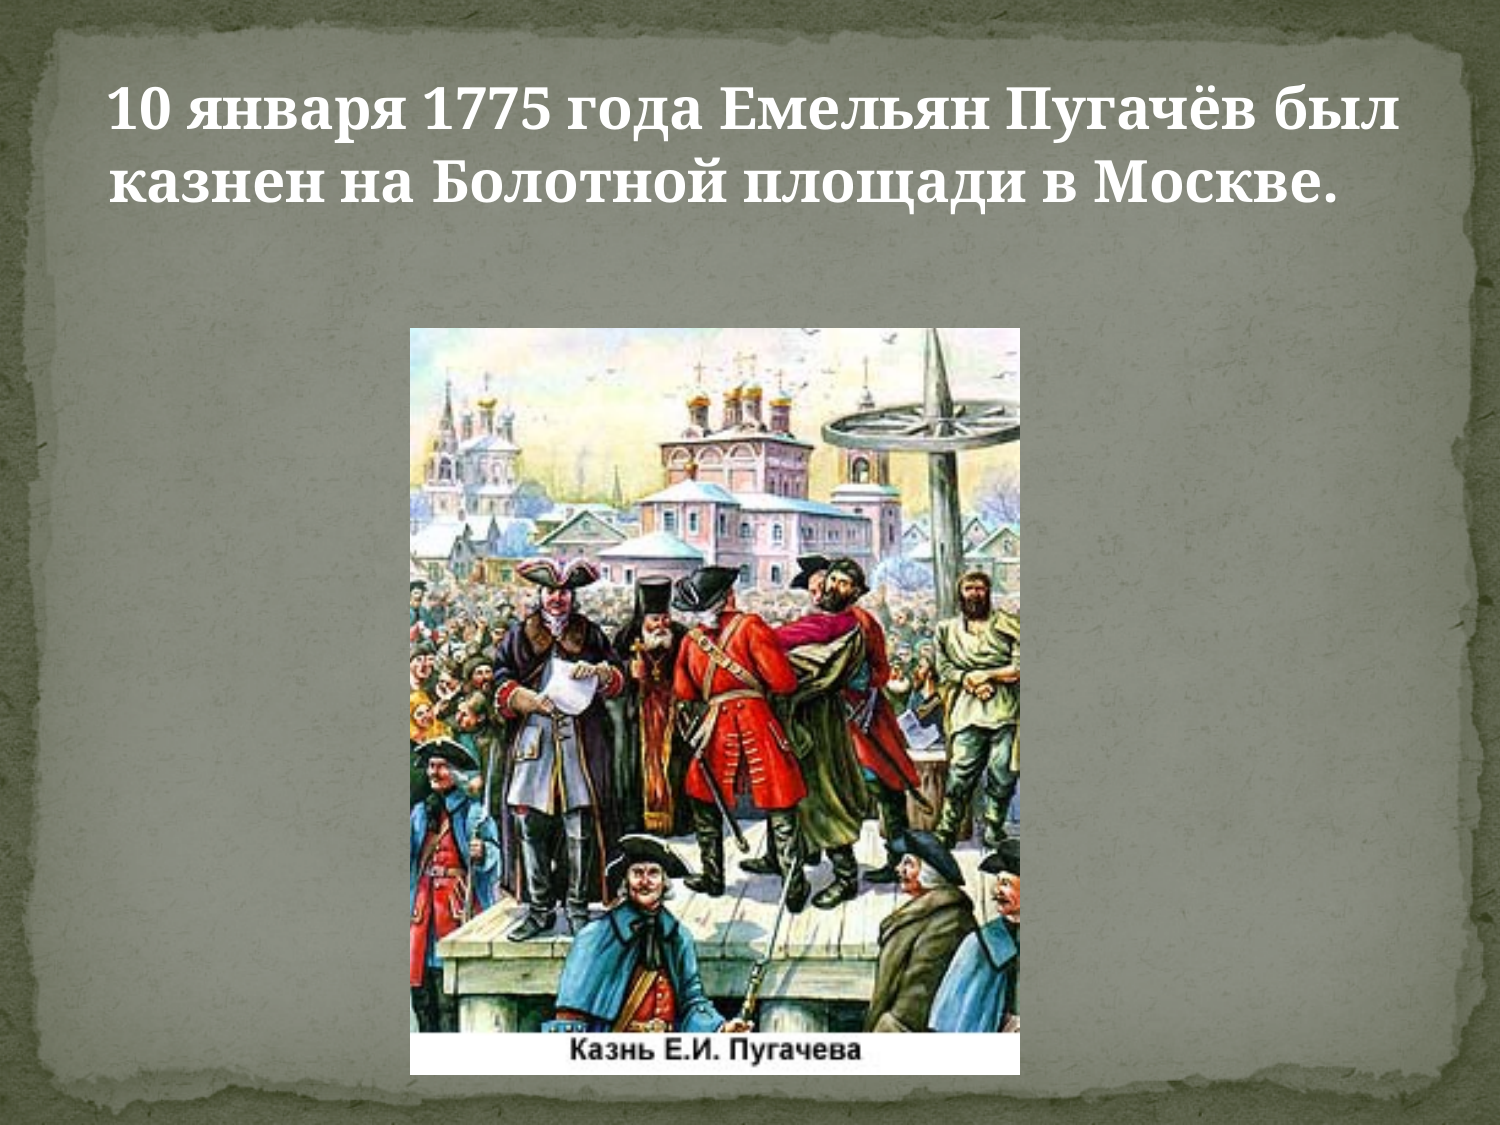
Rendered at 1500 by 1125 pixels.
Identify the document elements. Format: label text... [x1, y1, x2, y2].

text_box 10 января 1775 года Емельян Пугачёв был казнен на Болотной площади в Москве. [35, 46, 1469, 385]
picture [410, 328, 1020, 1075]
